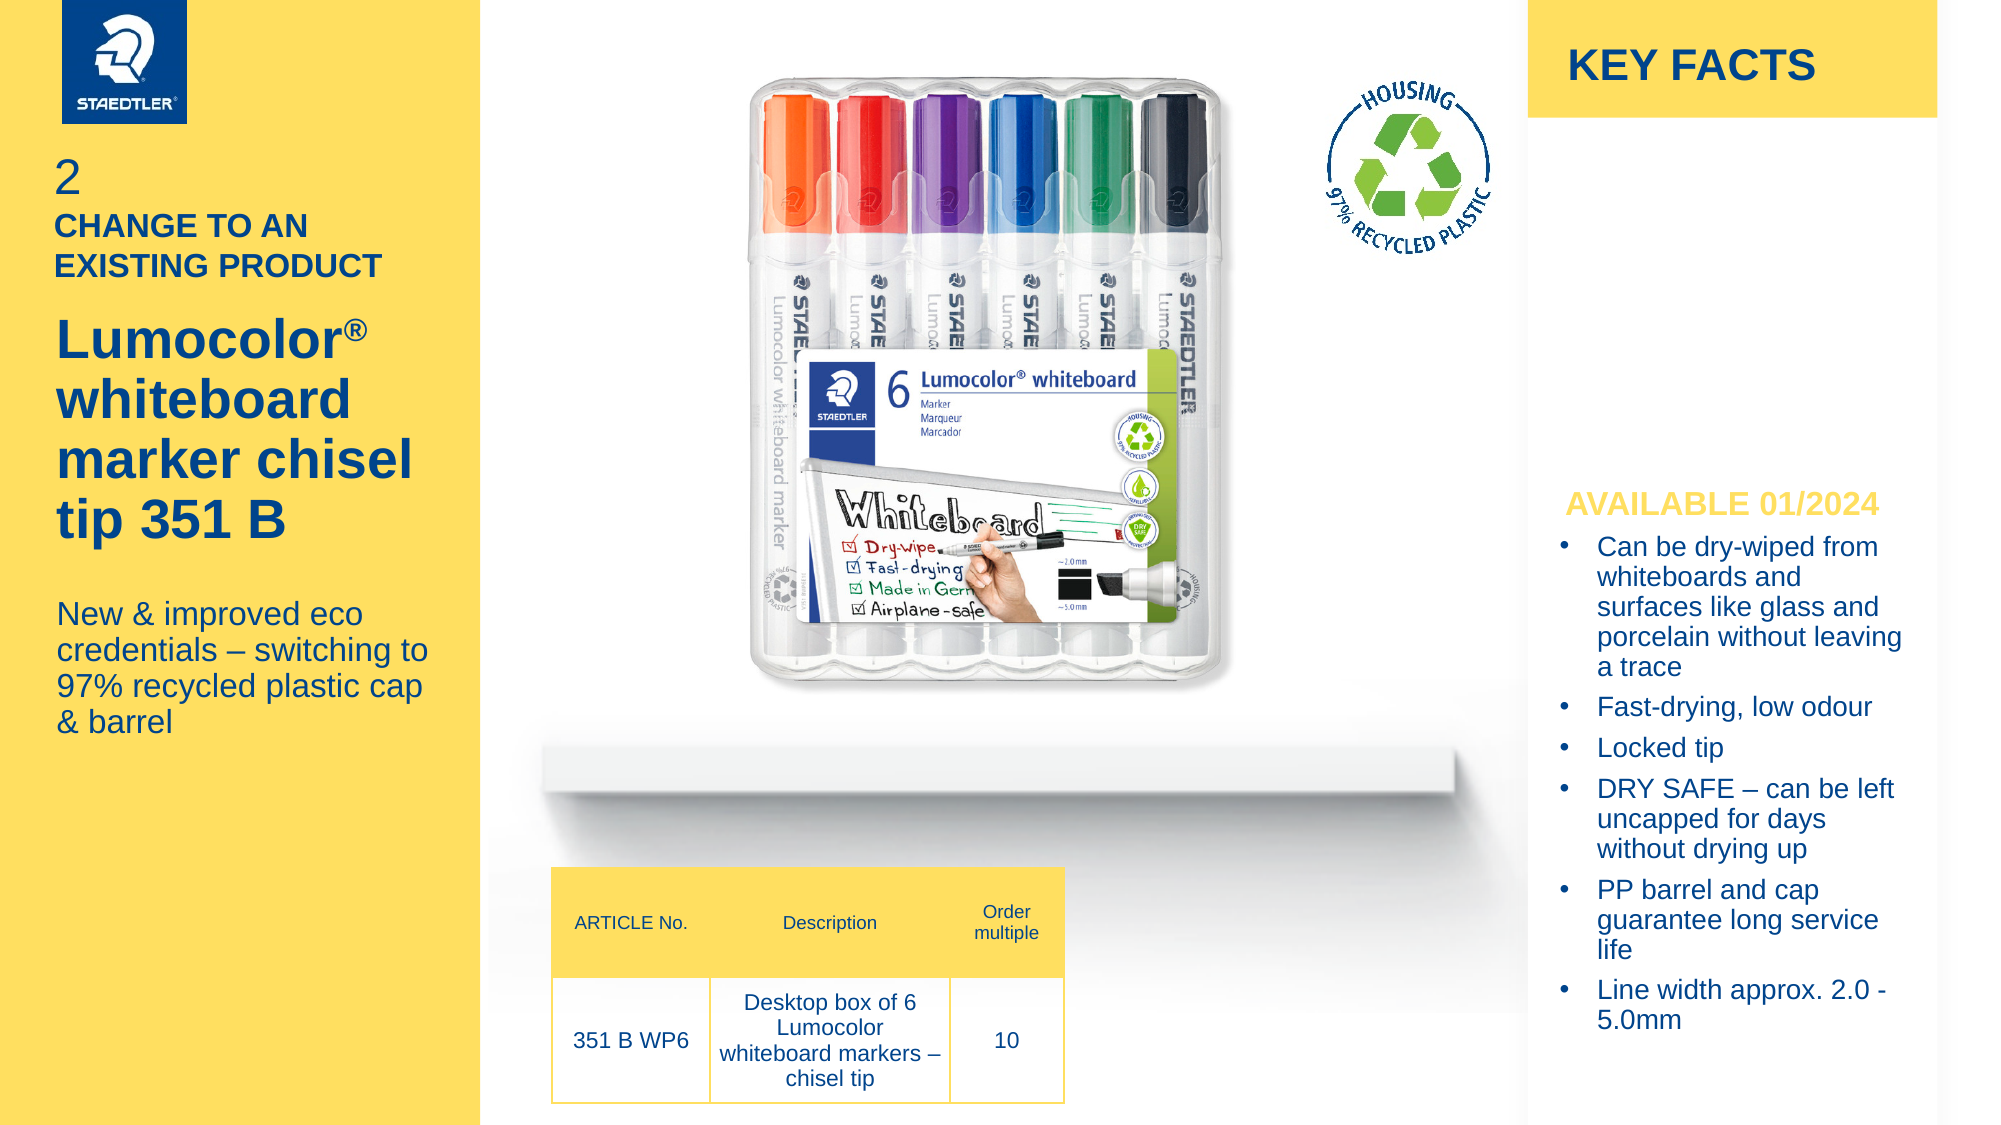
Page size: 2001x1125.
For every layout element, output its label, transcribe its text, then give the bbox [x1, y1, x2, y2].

list New & improved eco credentials – switching to 97% recycled plastic cap & barrel [56, 597, 449, 931]
table_cell 351 B WP6 [553, 978, 709, 1102]
table_header ARTICLE No. [553, 869, 709, 977]
list Lumocolor® whiteboard marker chisel tip 351 B [56, 310, 449, 563]
text_box KEY FACTS [1552, 34, 1899, 92]
picture [488, 74, 1527, 1013]
text_box CHANGE TO AN EXISTING PRODUCT [39, 196, 449, 292]
table_cell Desktop box of 6 Lumocolor whiteboard markers – chisel tip [711, 978, 949, 1102]
table_header Order multiple [951, 869, 1063, 977]
picture [62, 0, 187, 124]
table_header Description [711, 869, 949, 977]
table_cell 10 [951, 978, 1063, 1102]
list Can be dry-wiped from whiteboards and surfaces like glass and porcelain without leaving a trace Fast-drying, low odour Locked tip DRY SAFE – can be left uncapped for days without drying up PP barrel and cap guarantee long service life Line width approx. 2.0 - 5.0mm [1559, 532, 1913, 1094]
text_box AVAILABLE 01/2024 [1545, 471, 1944, 532]
picture [1310, 70, 1506, 265]
